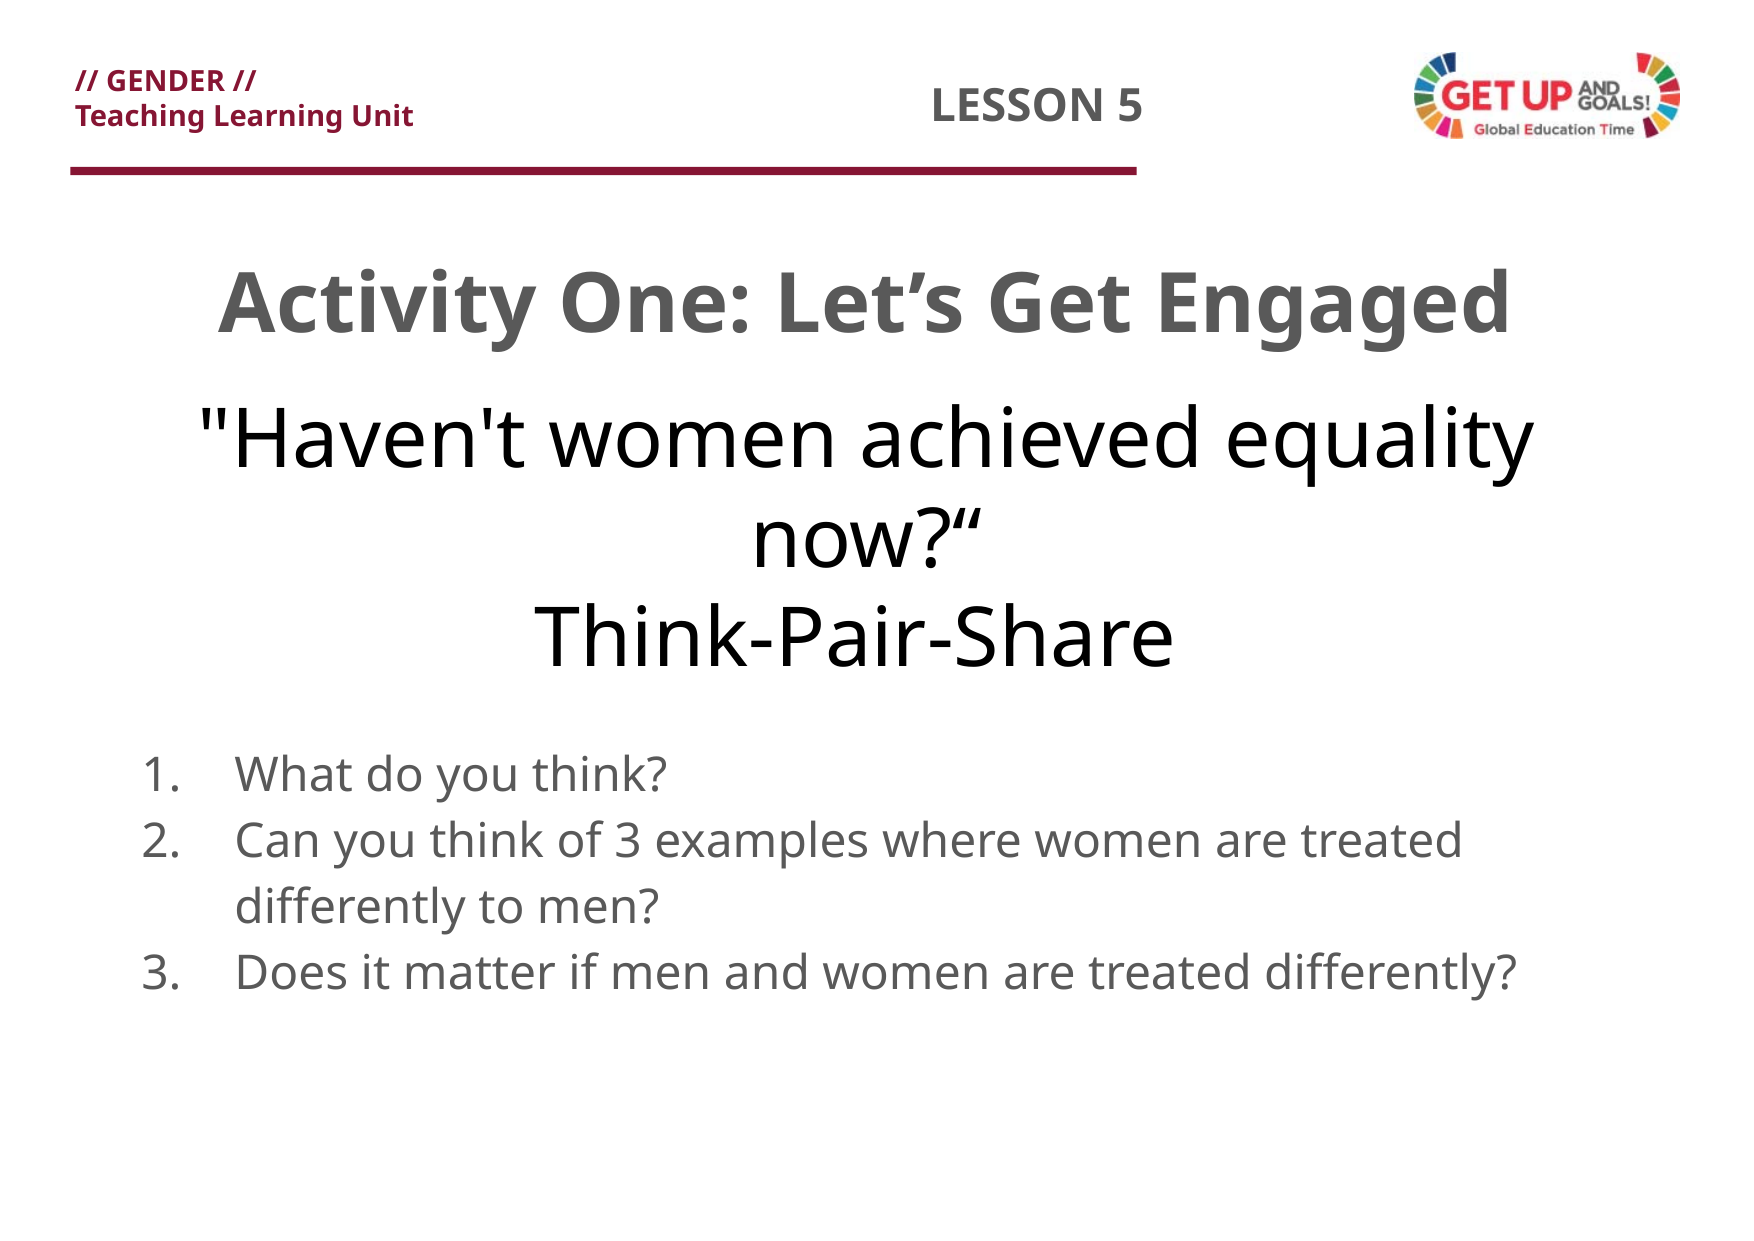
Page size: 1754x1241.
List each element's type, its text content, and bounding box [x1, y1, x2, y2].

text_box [59, 47, 1680, 176]
text_box Activity One: Let’s Get Engaged [165, 241, 1568, 357]
list What do you think? Can you think of 3 examples where women are treated differently to men? Does it matter if men and women are treated differently? [122, 716, 1611, 1061]
title "Haven't women achieved equality now?“ Think-Pair-Share [111, 366, 1622, 702]
